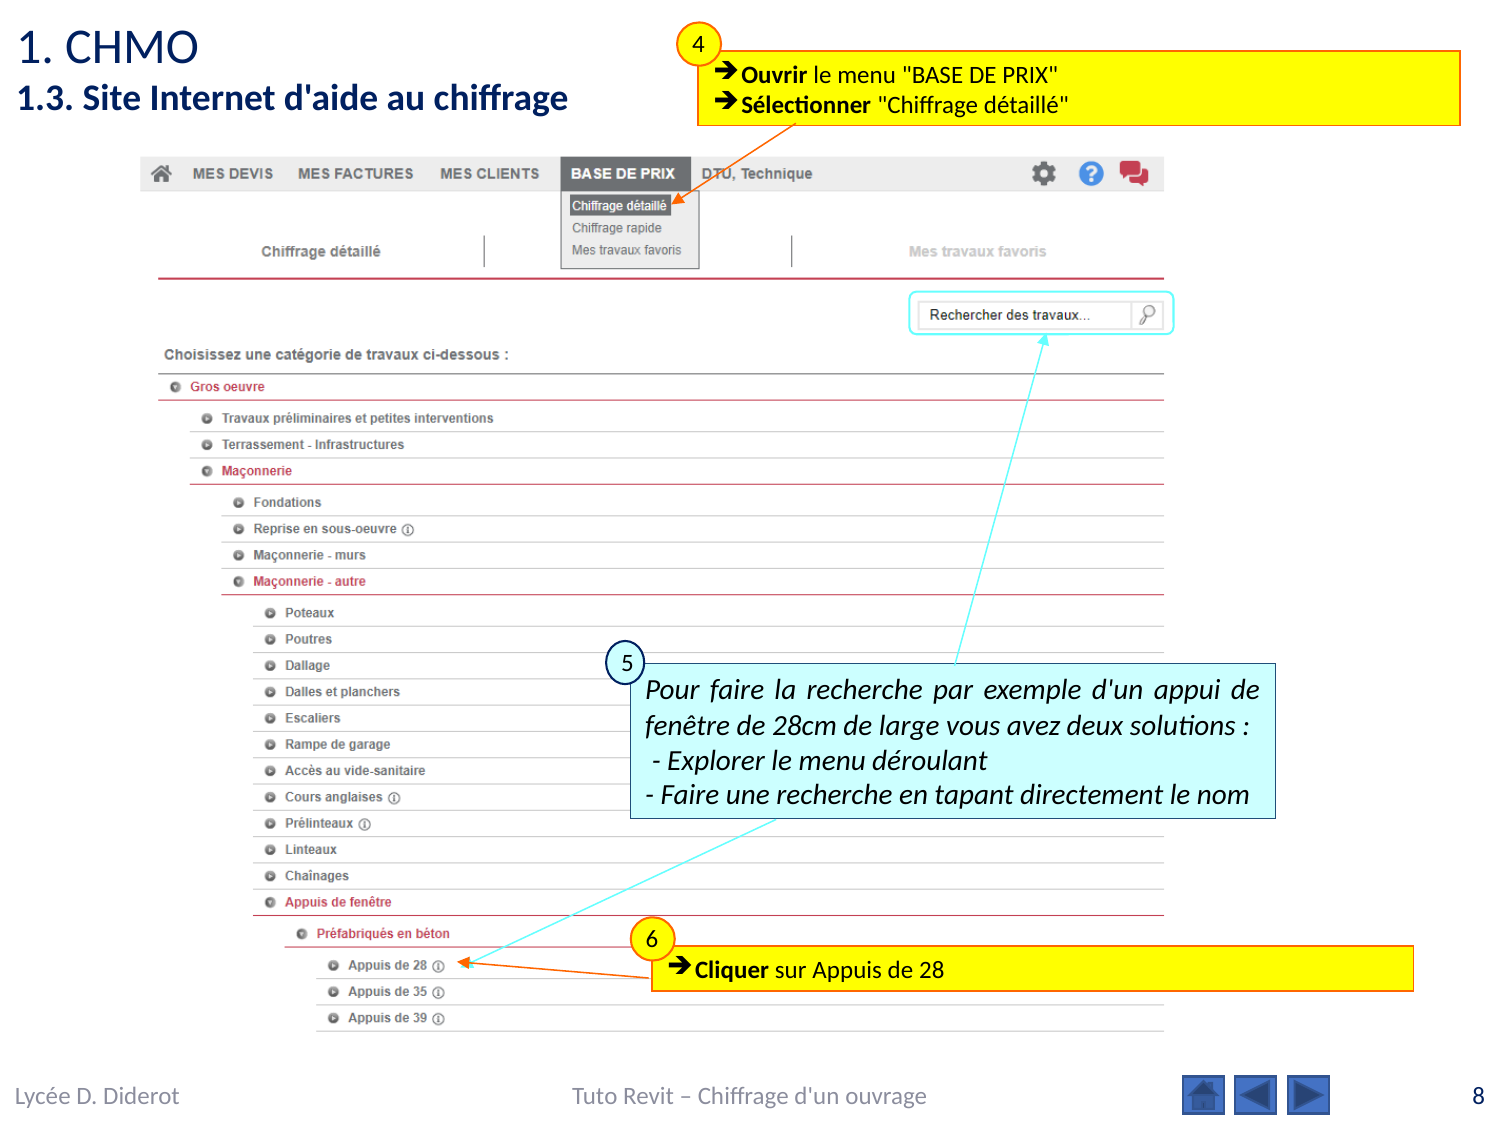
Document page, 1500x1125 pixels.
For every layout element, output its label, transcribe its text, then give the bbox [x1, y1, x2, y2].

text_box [676, 20, 732, 66]
slide_number Lycée D. Diderot [0, 1065, 338, 1125]
text_box Pour faire la recherche par exemple d'un appui de fenêtre de 28cm de large vous avez deux solutions : - Explorer le menu déroulant - Faire une recherche en tapant directement le nom [1242, 663, 1276, 819]
text_box Ouvrir le menu "BASE DE PRIX" Sélectionner "Chiffrage détaillé" [698, 50, 1460, 126]
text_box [460, 819, 777, 968]
footer Tuto Revit – Chiffrage d'un ouvrage [496, 1065, 1004, 1125]
picture [134, 143, 1242, 1037]
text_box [671, 123, 796, 205]
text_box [954, 332, 1047, 666]
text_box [606, 638, 654, 685]
text_box Cliquer sur Appuis de 28 [1242, 945, 1414, 991]
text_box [456, 961, 649, 979]
slide_number 8 [1162, 1065, 1500, 1125]
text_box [630, 914, 686, 961]
text_box 1. CHMO 1.3. Site Internet d'aide au chiffrage [1, 5, 1484, 126]
